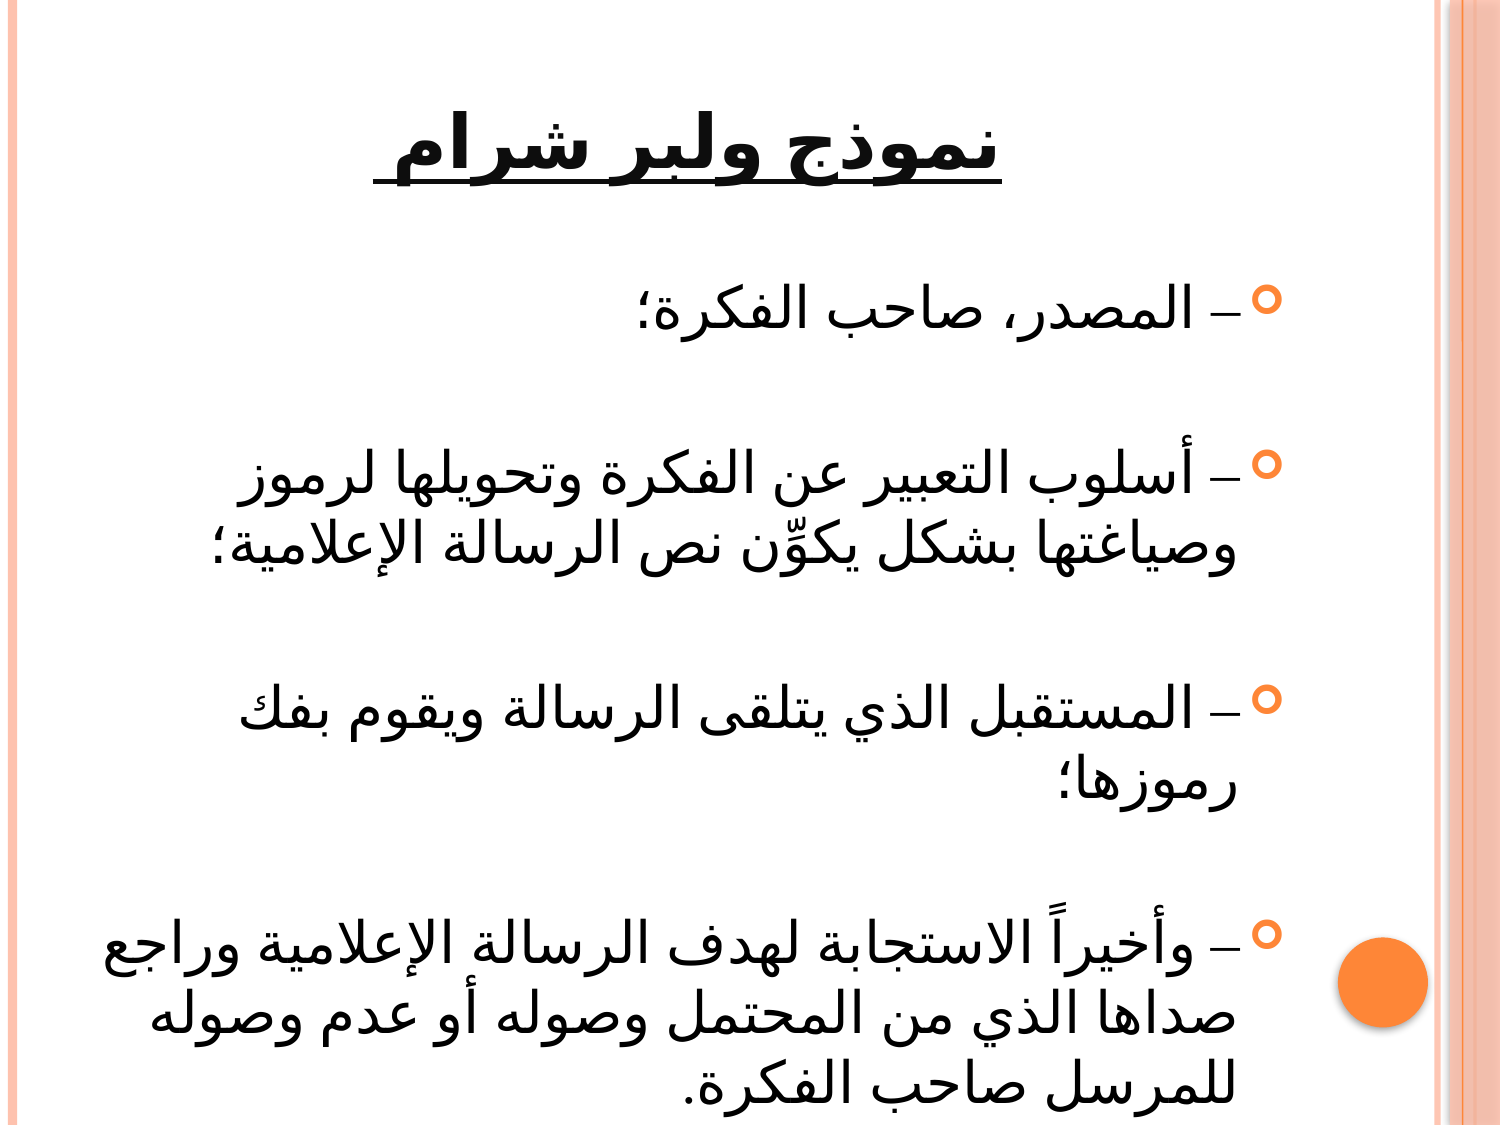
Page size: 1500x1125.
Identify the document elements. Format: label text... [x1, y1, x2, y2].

title نموذج ولبر شرام [75, 45, 1300, 233]
list – المصدر، صاحب الفكرة؛ – أسلوب التعبير عن الفكرة وتحويلها لرموز وصياغتها بشكل يكوِّن نص الرسالة الإعلامية؛ – المستقبل الذي يتلقى الرسالة ويقوم بفك رموزها؛ – وأخيراً الاستجابة لهدف الرسالة الإعلامية وراجع صداها الذي من المحتمل وصوله أو عدم وصوله للمرسل صاحب الفكرة. [75, 262, 1300, 1062]
